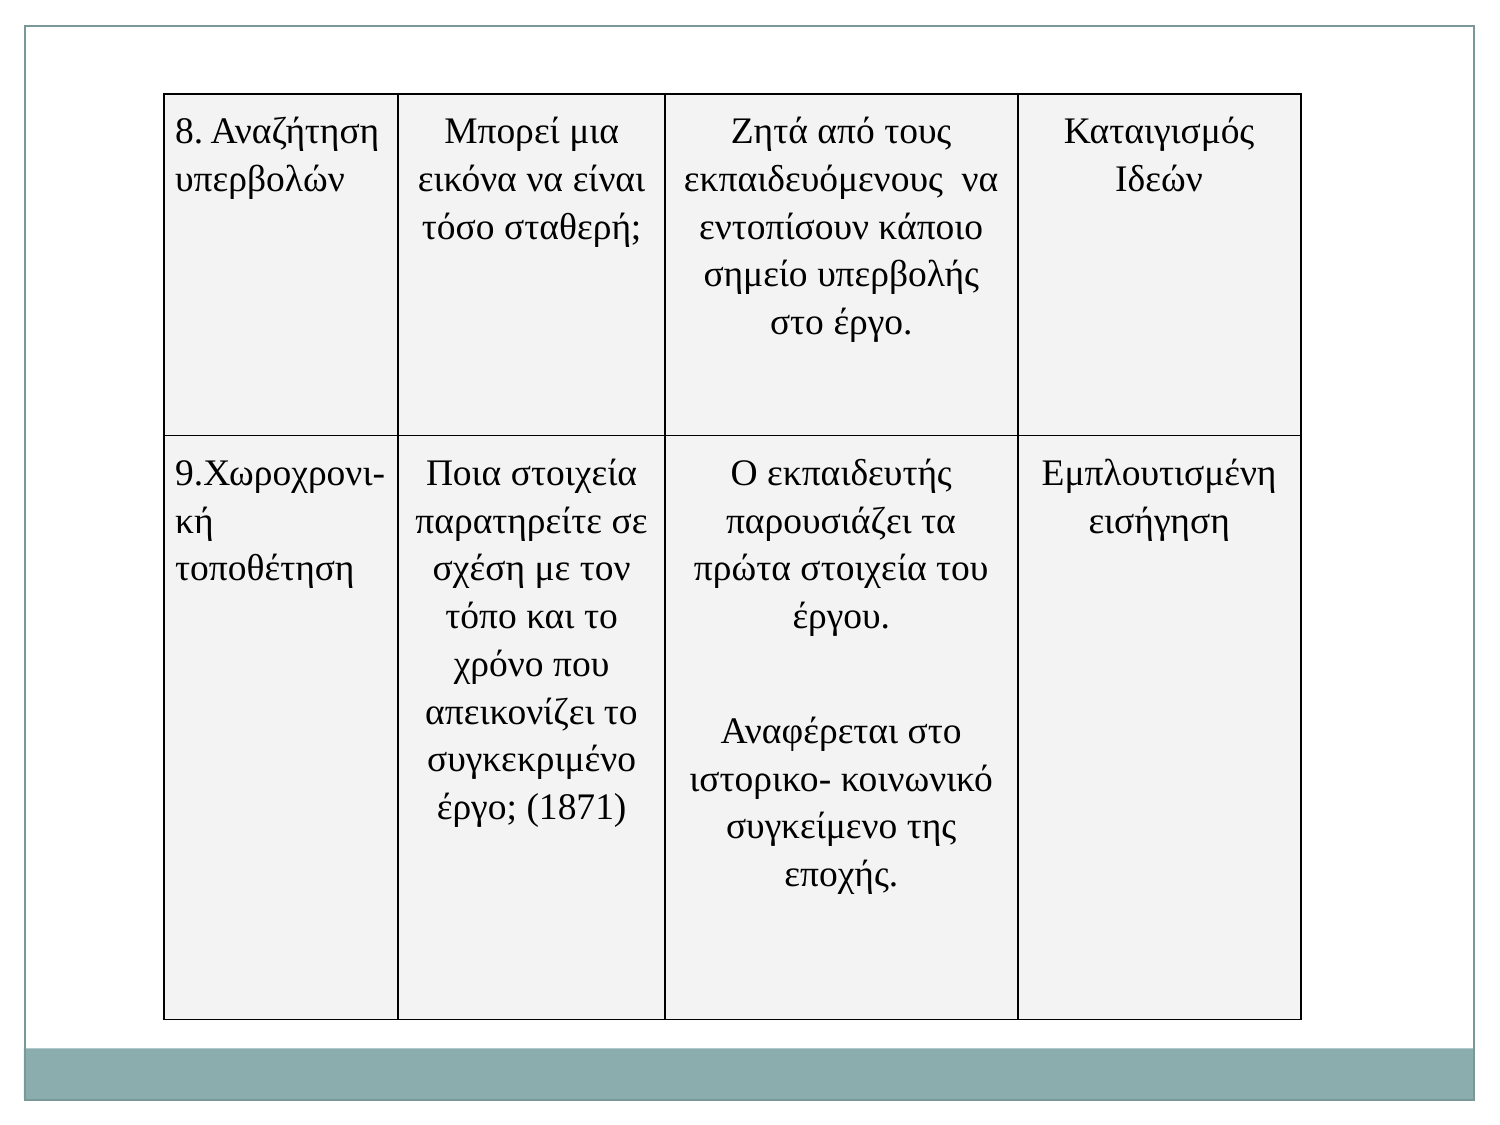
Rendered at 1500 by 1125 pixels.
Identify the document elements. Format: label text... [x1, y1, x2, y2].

table_header Καταιγισμός Ιδεών [1019, 95, 1300, 435]
table_cell Εμπλουτισμένη εισήγηση [1019, 436, 1300, 1019]
table_cell Ποια στοιχεία παρατηρείτε σε σχέση με τον τόπο και το χρόνο που απεικονίζει το συγκεκριμένο έργο; (1871) [399, 436, 664, 1019]
table_cell Ο εκπαιδευτής παρουσιάζει τα πρώτα στοιχεία του έργου. Αναφέρεται στο ιστορικο- κοινωνικό συγκείμενο της εποχής. [666, 436, 1017, 1019]
table_header Ζητά από τους εκπαιδευόμενους να εντοπίσουν κάποιο σημείο υπερβολής στο έργο. [666, 95, 1017, 435]
table_cell 9.Χωροχρονι-κή τοποθέτηση [165, 436, 397, 1019]
table_header Μπορεί μια εικόνα να είναι τόσο σταθερή; [399, 95, 664, 435]
table_header 8. Αναζήτηση υπερβολών [165, 95, 397, 435]
